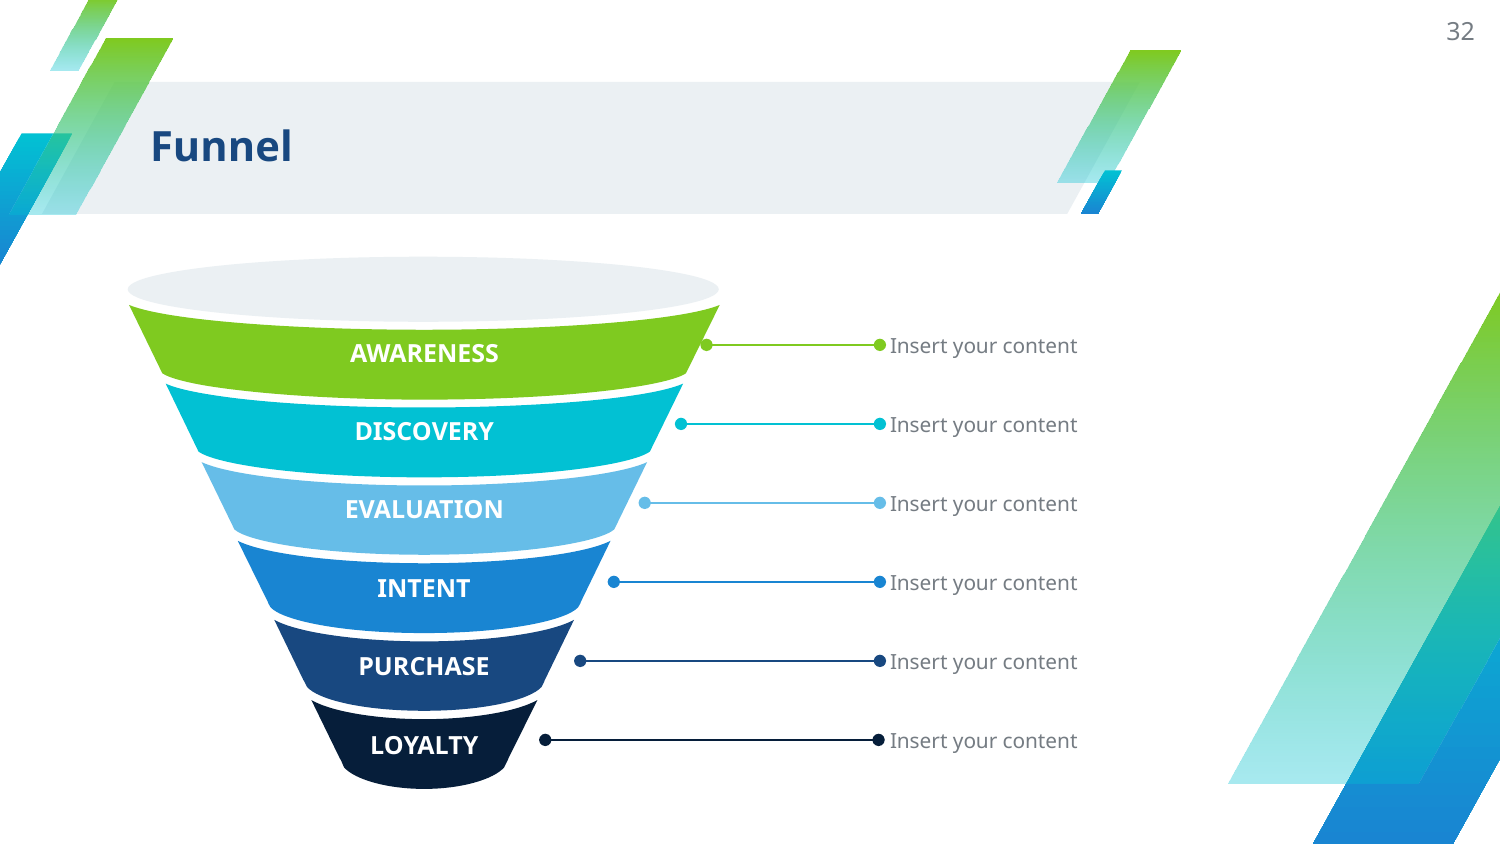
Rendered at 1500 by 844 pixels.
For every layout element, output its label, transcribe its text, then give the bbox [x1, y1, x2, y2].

text_box Insert your content [890, 316, 1348, 373]
text_box Insert your content [890, 632, 1348, 690]
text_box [127, 256, 720, 790]
text_box Insert your content [890, 395, 1348, 453]
slide_number ‹#› [1403, 0, 1475, 65]
text_box Insert your content [890, 553, 1348, 611]
text_box Insert your content [890, 711, 1348, 769]
title Funnel [150, 81, 1139, 215]
text_box Insert your content [890, 474, 1348, 532]
